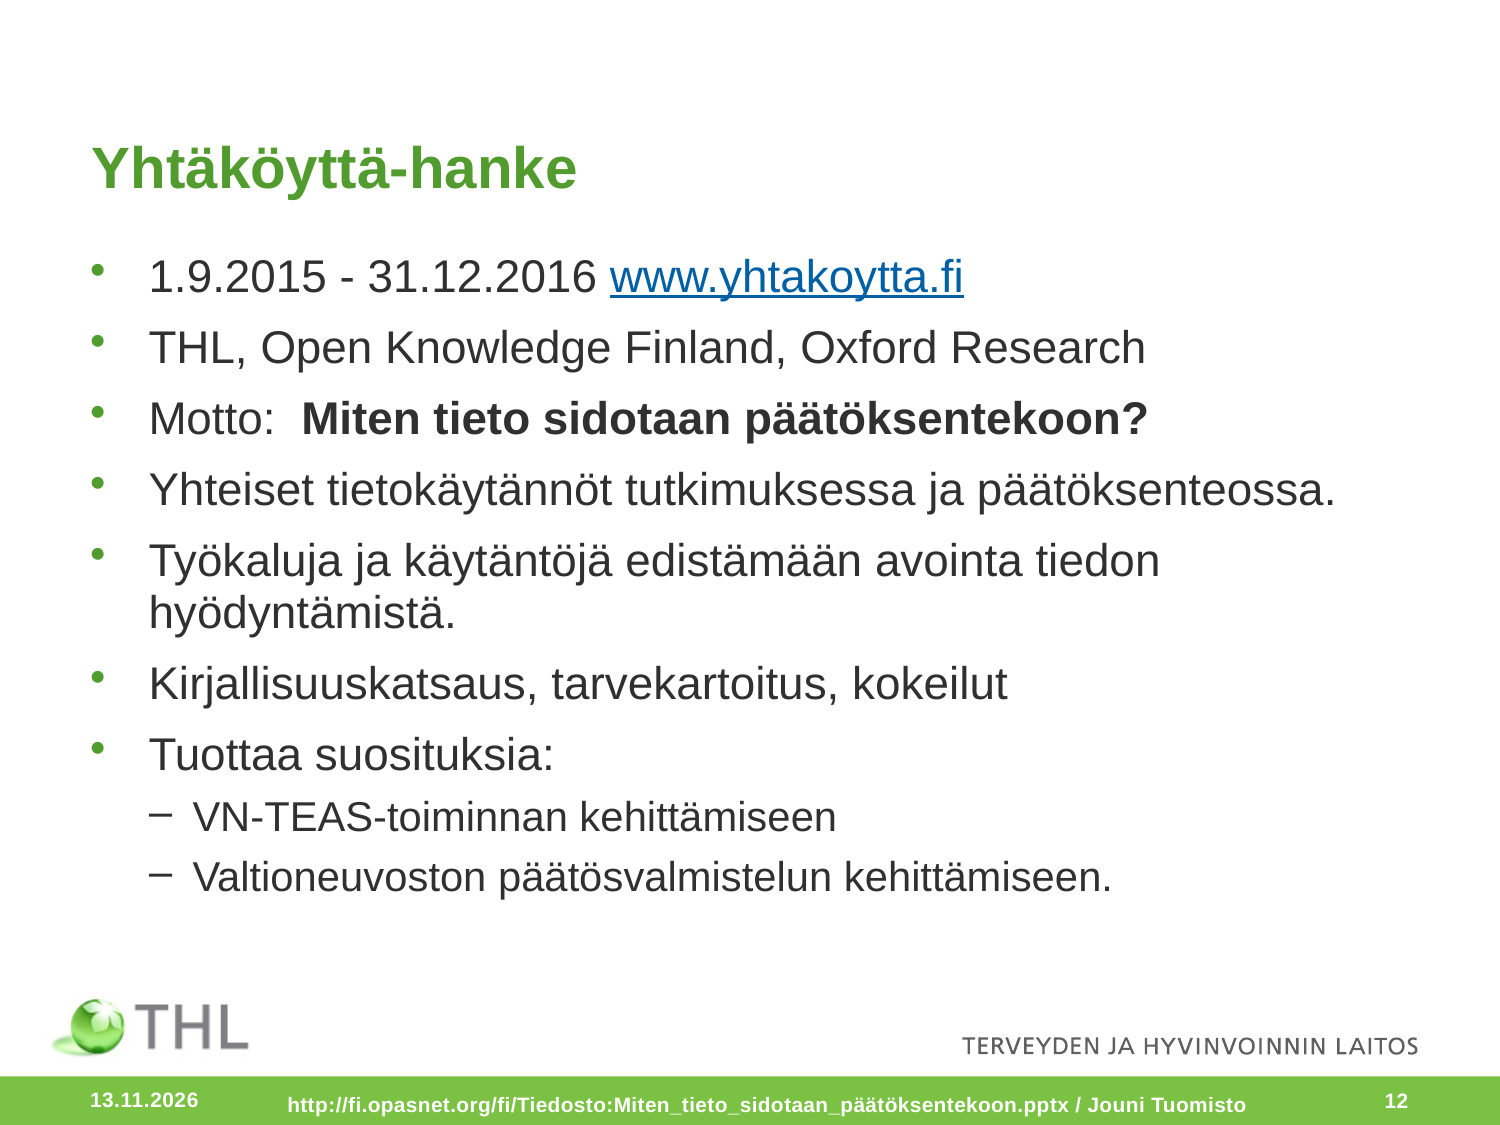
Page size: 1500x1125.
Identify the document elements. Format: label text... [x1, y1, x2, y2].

list 1.9.2015 - 31.12.2016 www.yhtakoytta.fi THL, Open Knowledge Finland, Oxford Research Motto: Miten tieto sidotaan päätöksentekoon? Yhteiset tietokäytännöt tutkimuksessa ja päätöksenteossa. Työkaluja ja käytäntöjä edistämään avointa tiedon hyödyntämistä. Kirjallisuuskatsaus, tarvekartoitus, kokeilut Tuottaa suosituksia: VN-TEAS-toiminnan kehittämiseen Valtioneuvoston päätösvalmistelun kehittämiseen. [74, 243, 1424, 965]
slide_number 12 [1245, 1082, 1424, 1118]
picture [24, 983, 275, 1067]
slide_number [74, 1080, 255, 1118]
footer http://fi.opasnet.org/fi/Tiedosto:Miten_tieto_sidotaan_päätöksentekoon.pptx / Jouni Tuomisto [253, 1082, 1282, 1125]
title Yhtäköyttä-hanke [76, 42, 1424, 209]
